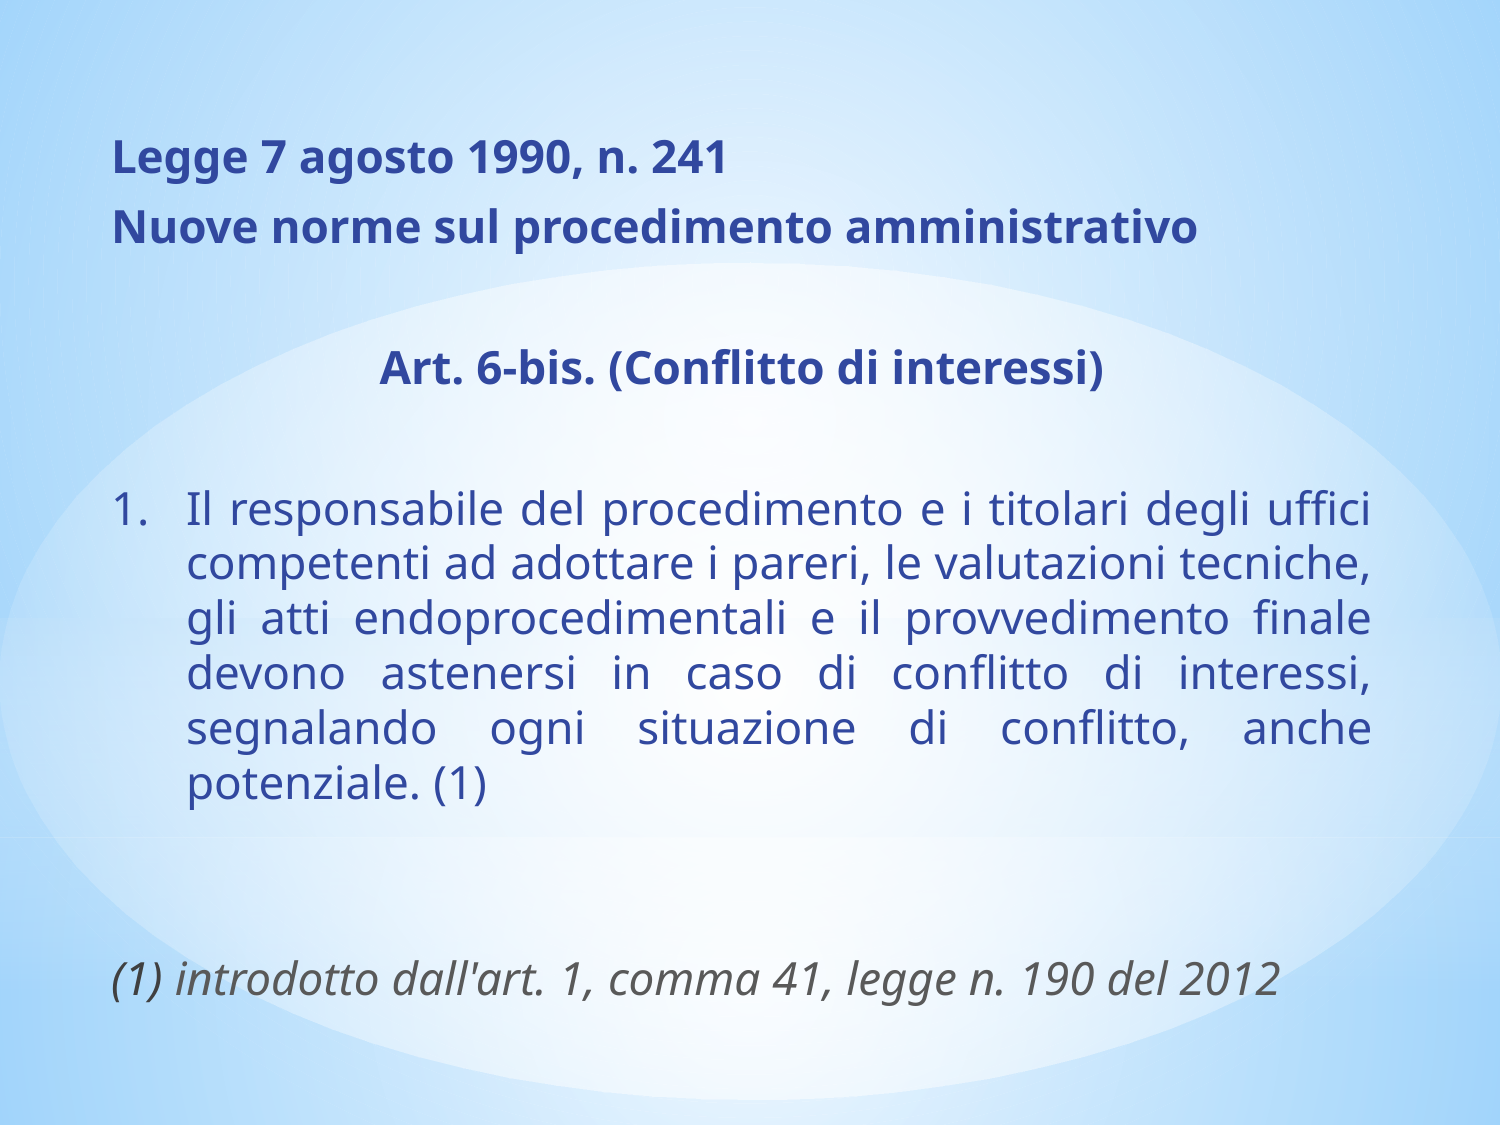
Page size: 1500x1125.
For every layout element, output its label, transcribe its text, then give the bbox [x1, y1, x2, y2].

list Legge 7 agosto 1990, n. 241 Nuove norme sul procedimento amministrativo Art. 6-bis. (Conflitto di interessi) Il responsabile del procedimento e i titolari degli uffici competenti ad adottare i pareri, le valutazioni tecniche, gli atti endoprocedimentali e il provvedimento finale devono astenersi in caso di conflitto di interessi, segnalando ogni situazione di conflitto, anche potenziale. (1) (1) introdotto dall'art. 1, comma 41, legge n. 190 del 2012 [88, 120, 1388, 1059]
